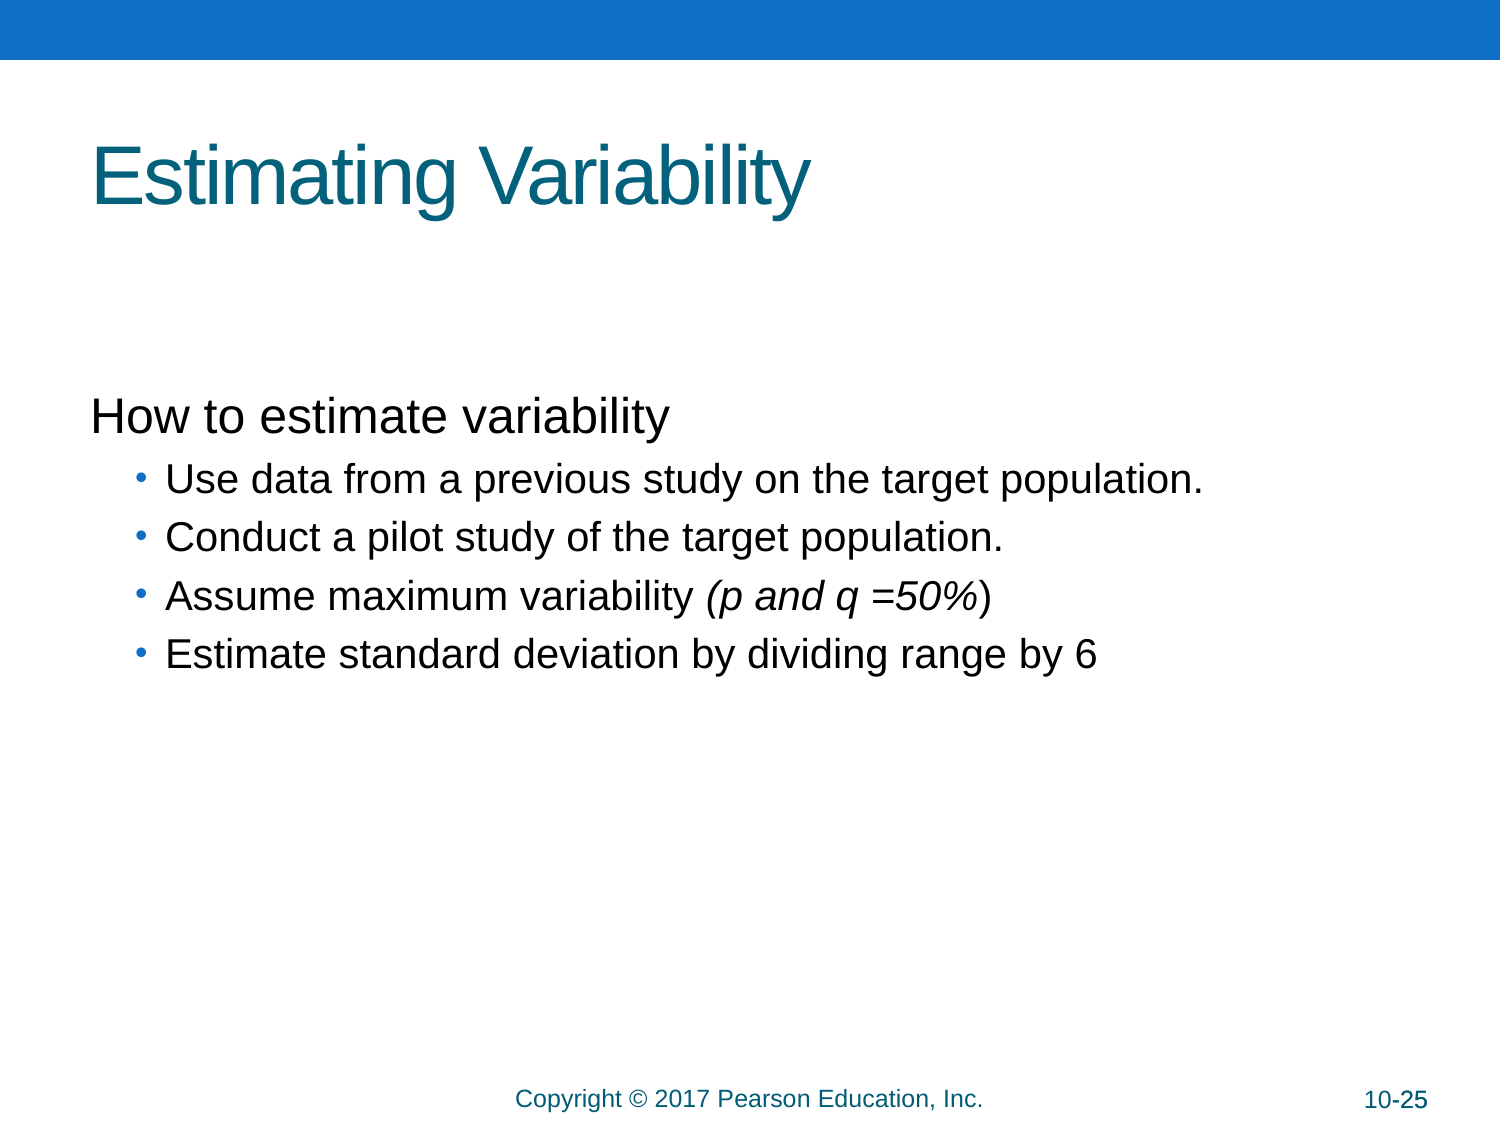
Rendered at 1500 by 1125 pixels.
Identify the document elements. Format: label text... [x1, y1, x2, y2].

list How to estimate variability Use data from a previous study on the target population. Conduct a pilot study of the target population. Assume maximum variability (p and q =50%) Estimate standard deviation by dividing range by 6 [75, 376, 1425, 1125]
title Estimating Variability [75, 90, 1425, 253]
